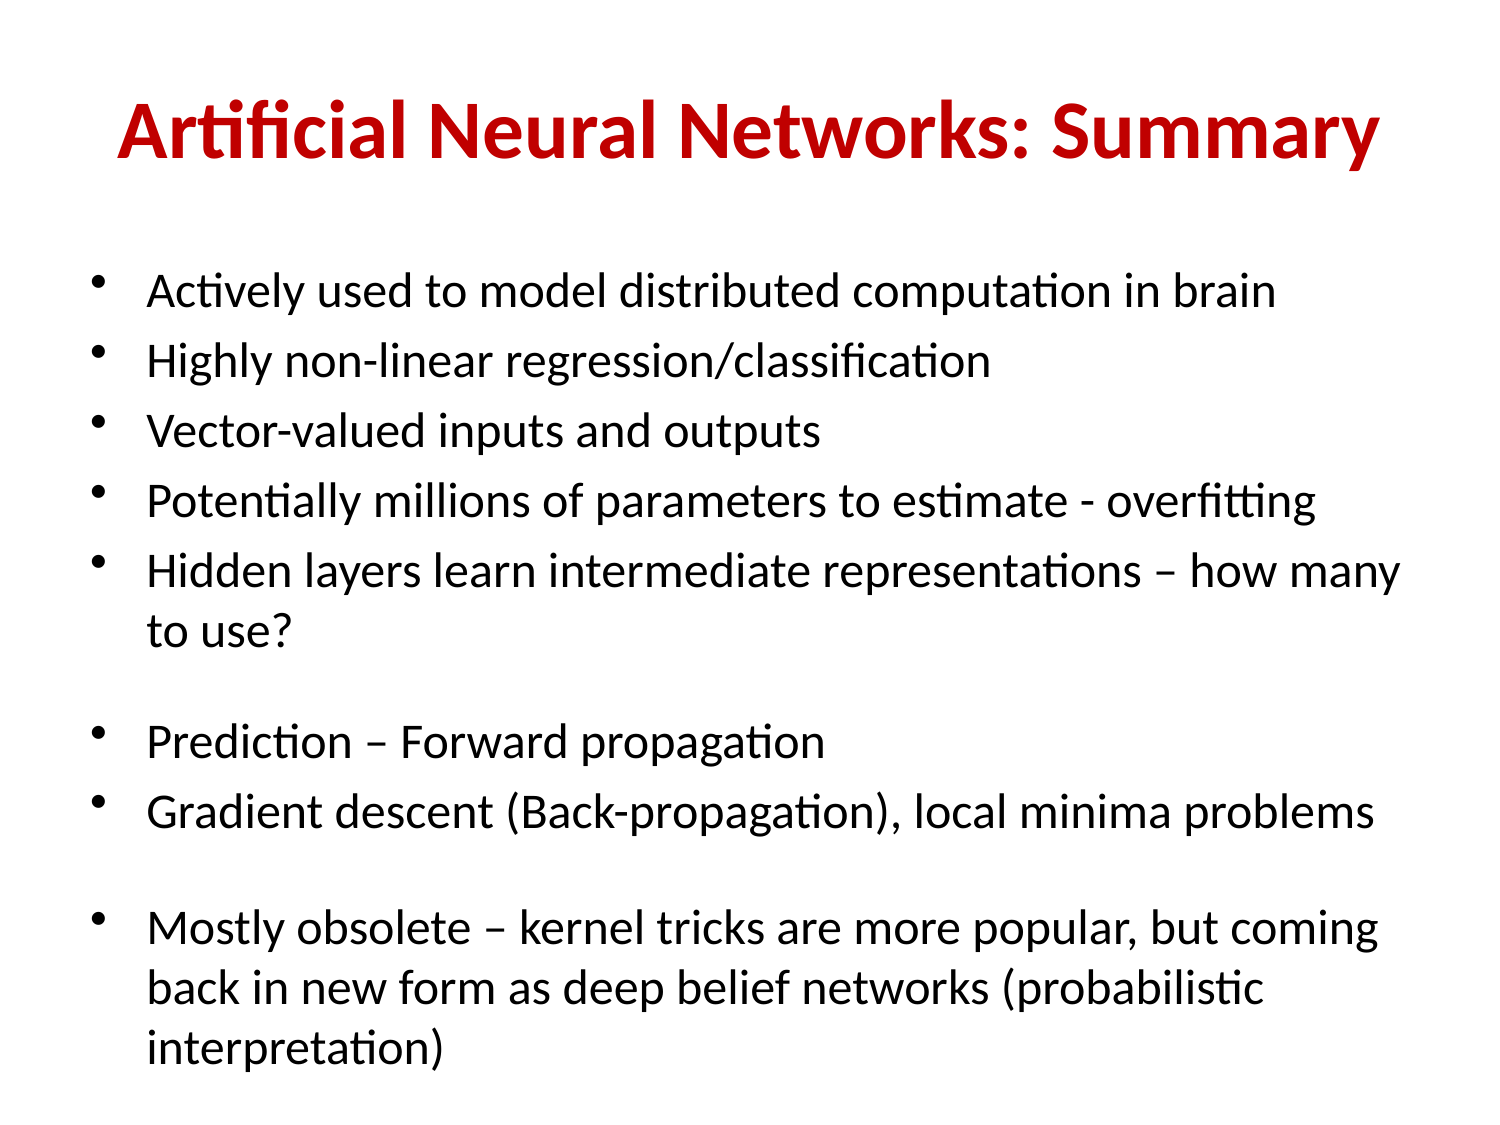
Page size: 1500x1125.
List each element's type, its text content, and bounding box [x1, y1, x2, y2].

list Actively used to model distributed computation in brain Highly non-linear regression/classification Vector-valued inputs and outputs Potentially millions of parameters to estimate - overfitting Hidden layers learn intermediate representations – how many to use? Prediction – Forward propagation Gradient descent (Back-propagation), local minima problems Mostly obsolete – kernel tricks are more popular, but coming back in new form as deep belief networks (probabilistic interpretation) [74, 249, 1451, 1113]
title Artificial Neural Networks: Summary [49, 62, 1451, 188]
